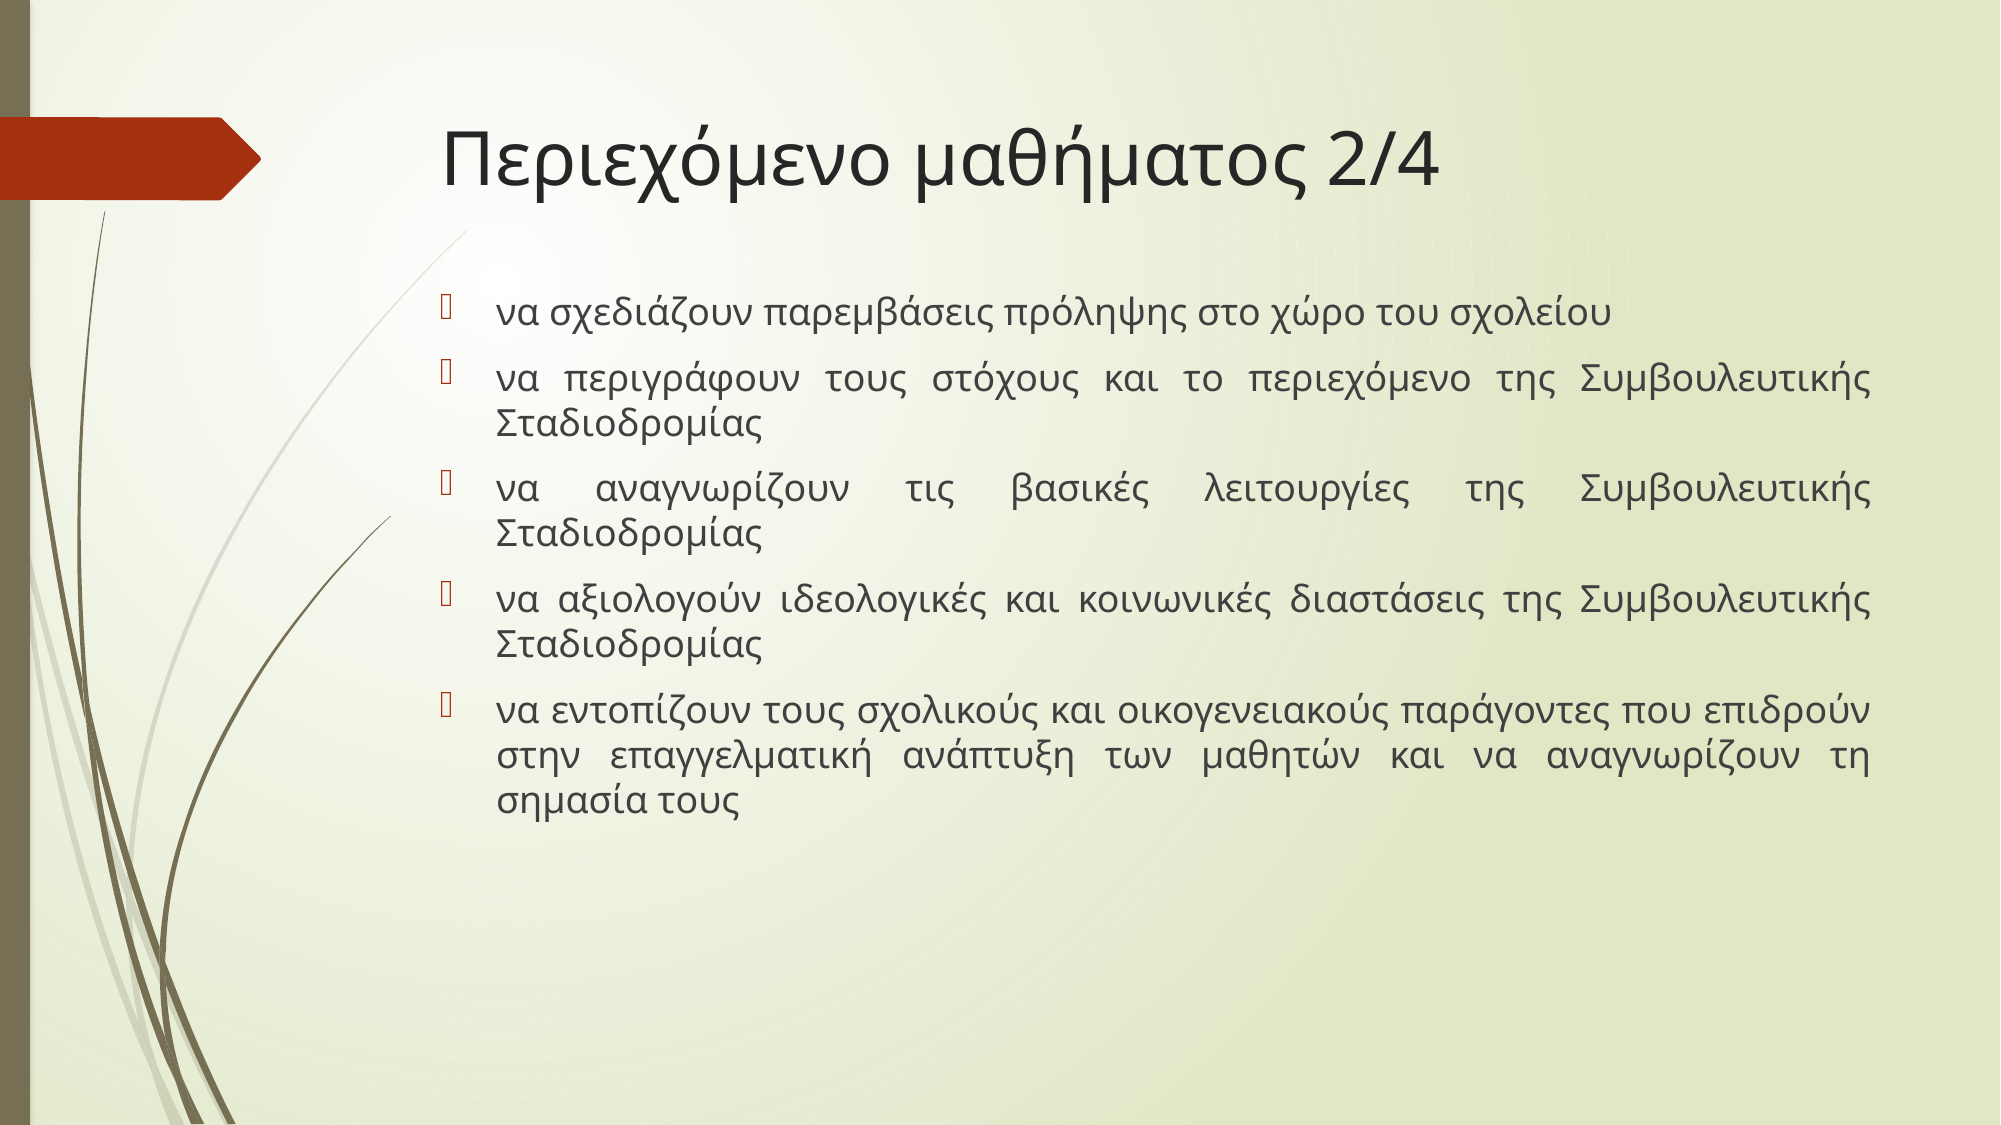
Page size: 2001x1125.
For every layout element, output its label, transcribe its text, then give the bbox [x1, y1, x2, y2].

list να σχεδιάζουν παρεμβάσεις πρόληψης στο χώρο του σχολείου να περιγράφουν τους στόχους και το περιεχόμενο της Συμβουλευτικής Σταδιοδρομίας να αναγνωρίζουν τις βασικές λειτουργίες της Συμβουλευτικής Σταδιοδρομίας να αξιολογούν ιδεολογικές και κοινωνικές διαστάσεις της Συμβουλευτικής Σταδιοδρομίας να εντοπίζουν τους σχολικούς και οικογενειακούς παράγοντες που επιδρούν στην επαγγελματική ανάπτυξη των μαθητών και να αναγνωρίζουν τη σημασία τους [424, 280, 1888, 970]
title Περιεχόμενο μαθήματος 2/4 [425, 102, 1888, 223]
